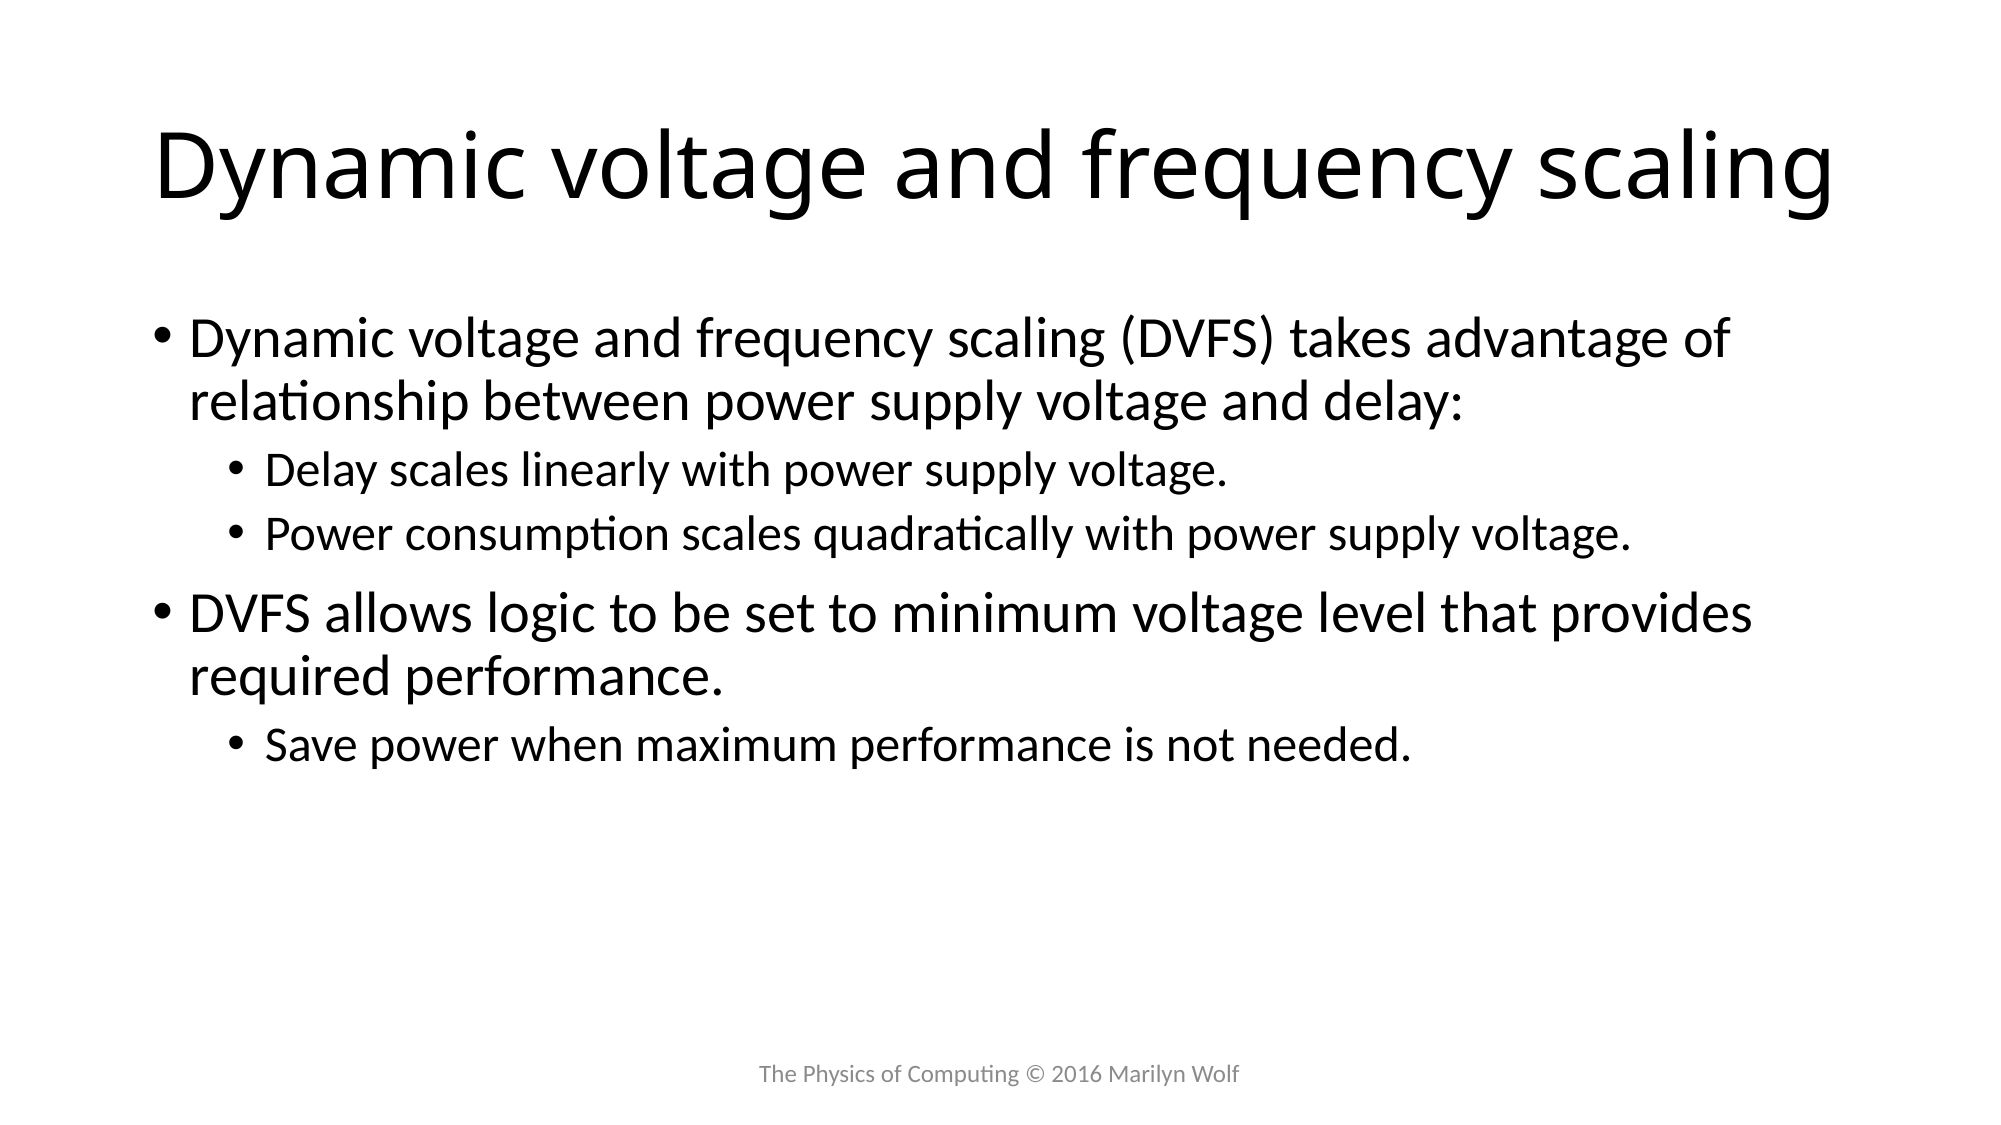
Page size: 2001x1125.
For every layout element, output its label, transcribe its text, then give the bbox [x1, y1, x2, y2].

title Dynamic voltage and frequency scaling [137, 59, 1863, 278]
list Dynamic voltage and frequency scaling (DVFS) takes advantage of relationship between power supply voltage and delay: Delay scales linearly with power supply voltage. Power consumption scales quadratically with power supply voltage. DVFS allows logic to be set to minimum voltage level that provides required performance. Save power when maximum performance is not needed. [137, 299, 1863, 1014]
footer The Physics of Computing © 2016 Marilyn Wolf [662, 1042, 1338, 1103]
